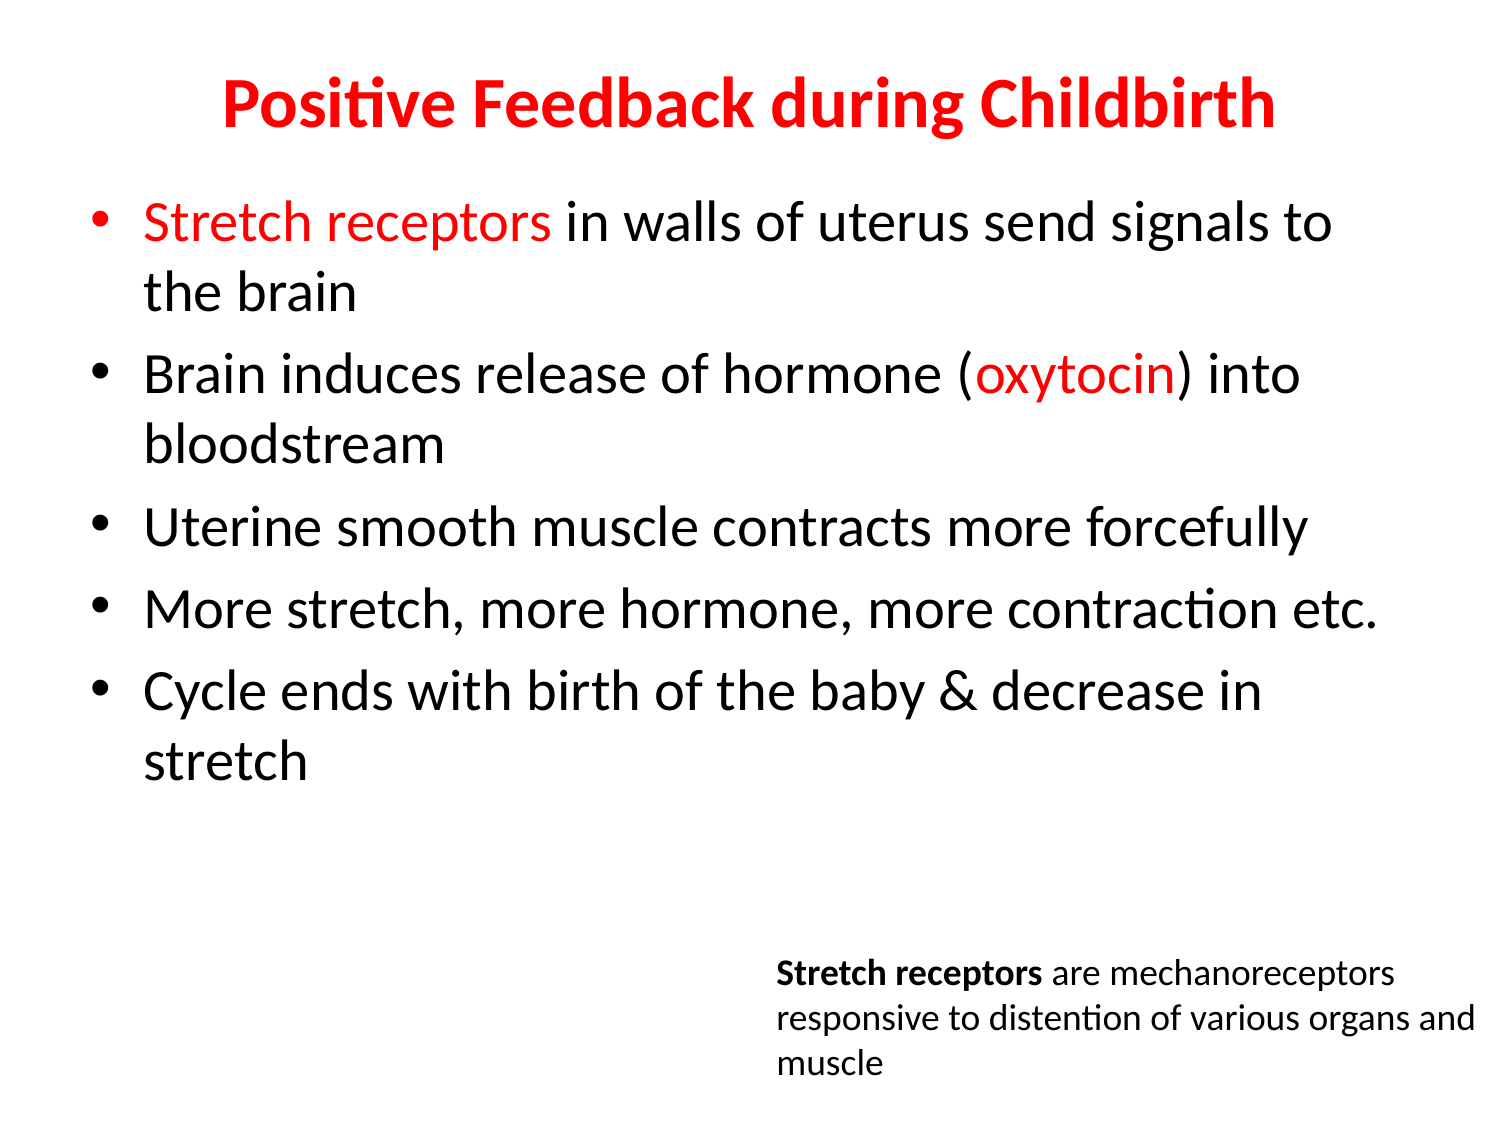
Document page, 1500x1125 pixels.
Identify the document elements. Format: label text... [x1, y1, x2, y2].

text_box Stretch receptors are mechanoreceptors responsive to distention of various organs and muscle [761, 940, 1500, 1091]
text_box Stretch receptors in walls of uterus send signals to the brain Brain induces release of hormone (oxytocin) into bloodstream Uterine smooth muscle contracts more forcefully More stretch, more hormone, more contraction etc. Cycle ends with birth of the baby & decrease in stretch [74, 174, 1425, 850]
title Positive Feedback during Childbirth [75, 47, 1425, 150]
